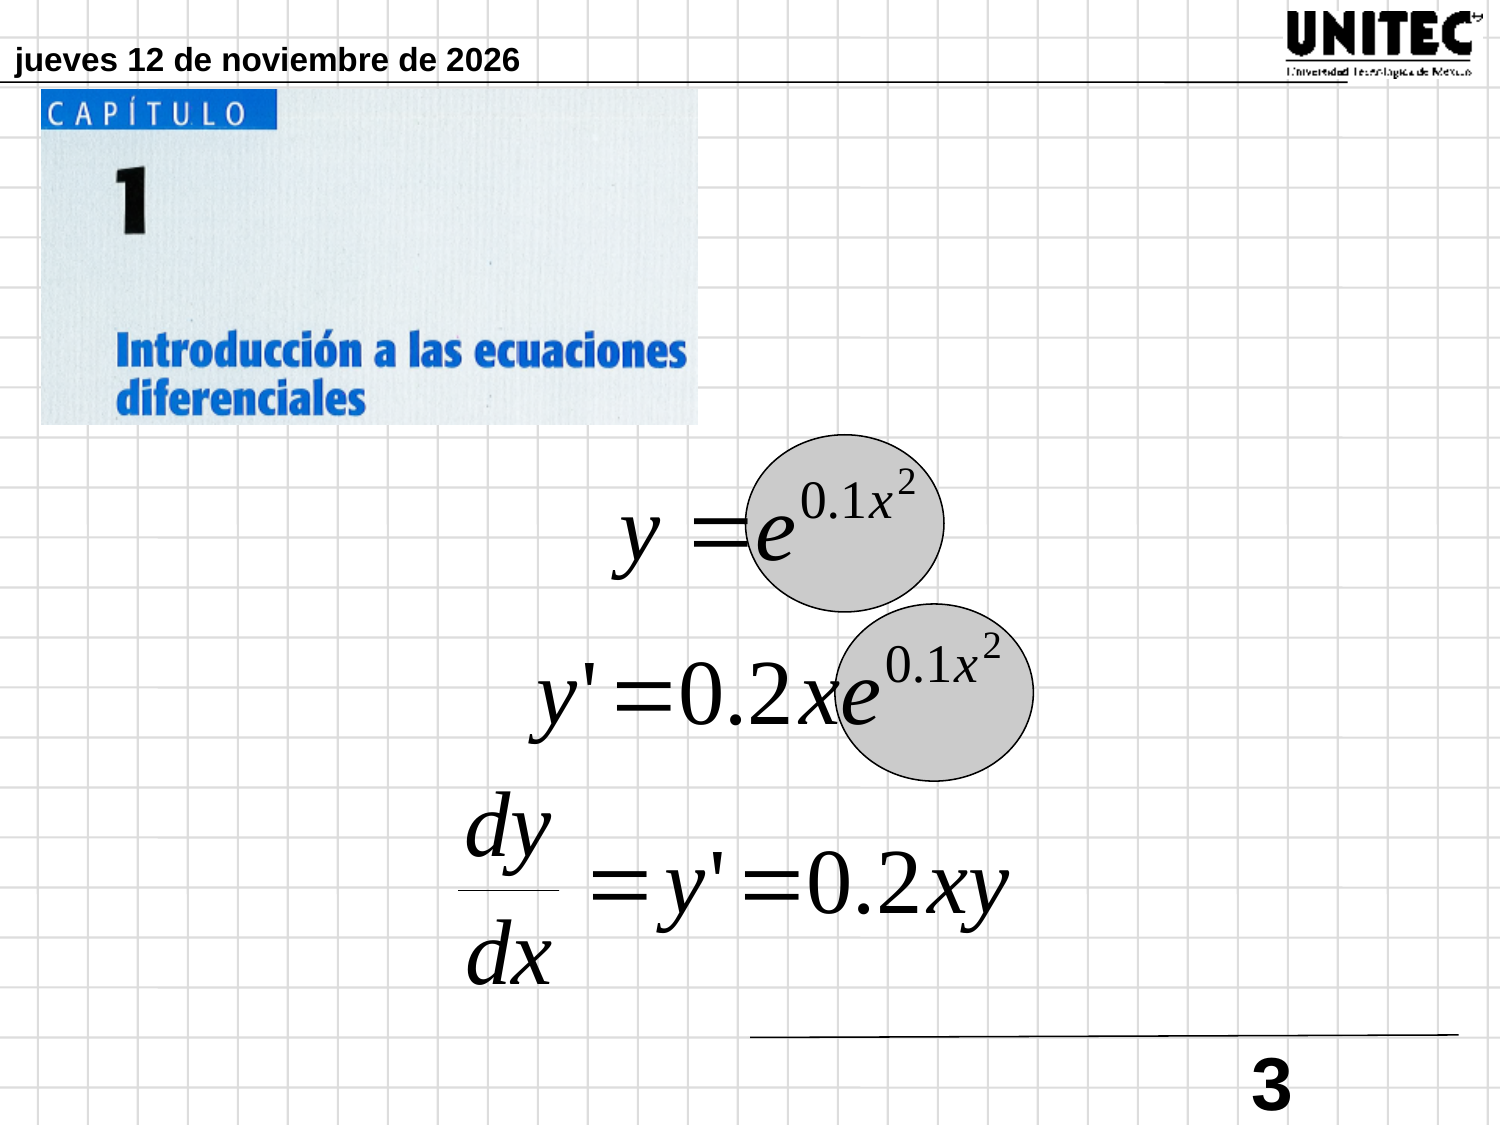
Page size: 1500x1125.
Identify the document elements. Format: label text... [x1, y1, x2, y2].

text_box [442, 765, 1030, 1007]
slide_number 3 [1199, 1013, 1452, 1109]
picture [41, 89, 698, 425]
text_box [596, 444, 937, 600]
picture [1283, 11, 1483, 79]
text_box [1029, 666, 1034, 719]
text_box [805, 434, 885, 442]
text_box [513, 607, 1024, 764]
slide_number lunes, 23 de enero de 2012 [0, 31, 550, 110]
